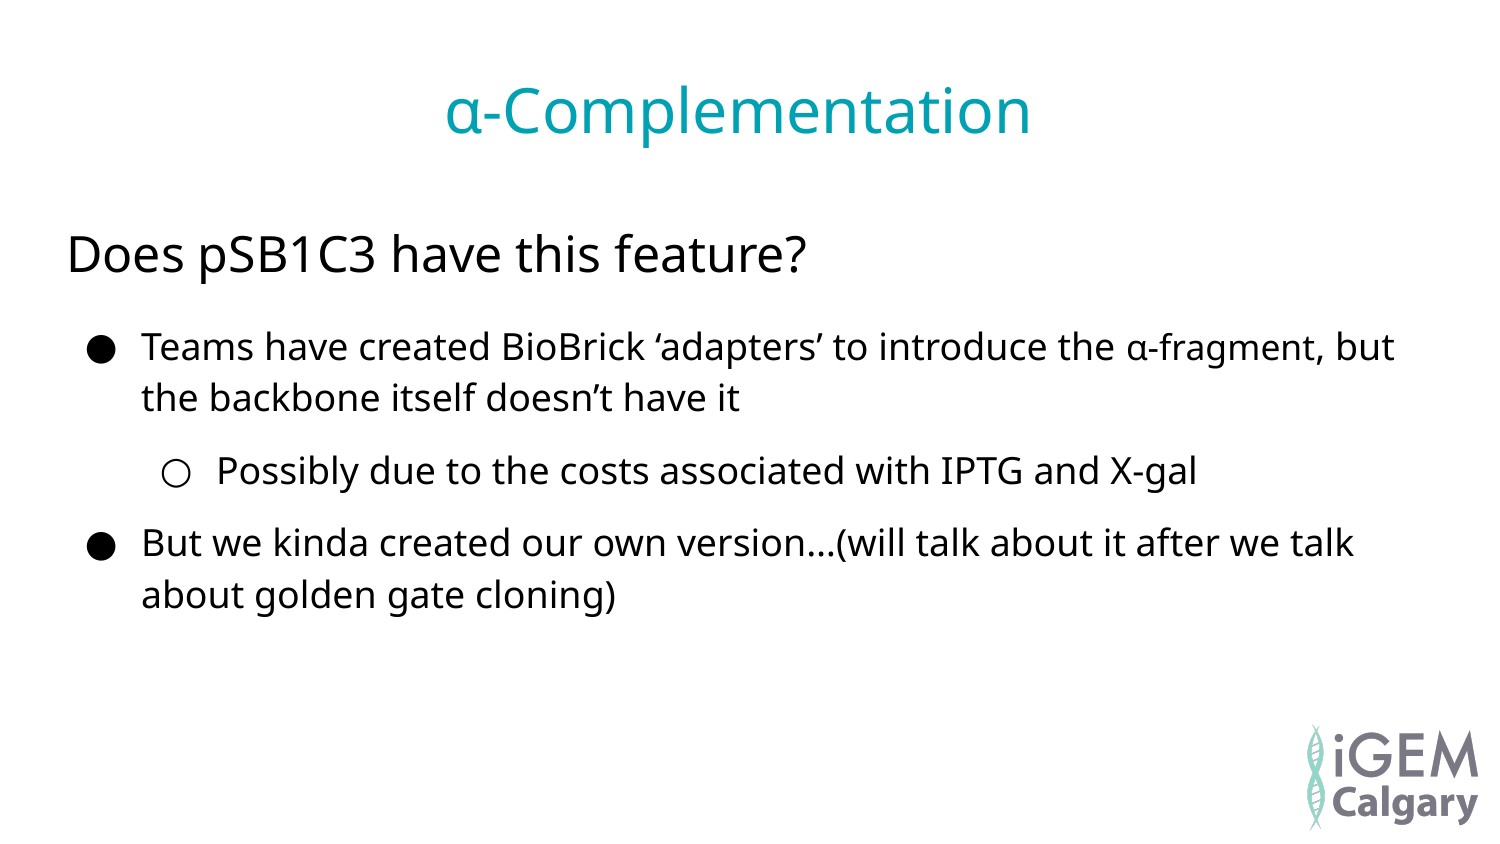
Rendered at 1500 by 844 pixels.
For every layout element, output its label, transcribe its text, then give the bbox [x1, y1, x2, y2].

text_box Does pSB1C3 have this feature? Teams have created BioBrick ‘adapters’ to introduce the α-fragment, but the backbone itself doesn’t have it Possibly due to the costs associated with IPTG and X-gal But we kinda created our own version…(will talk about it after we talk about golden gate cloning) [51, 198, 1449, 817]
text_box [1304, 717, 1488, 833]
text_box α-Complementation [40, 56, 1438, 151]
